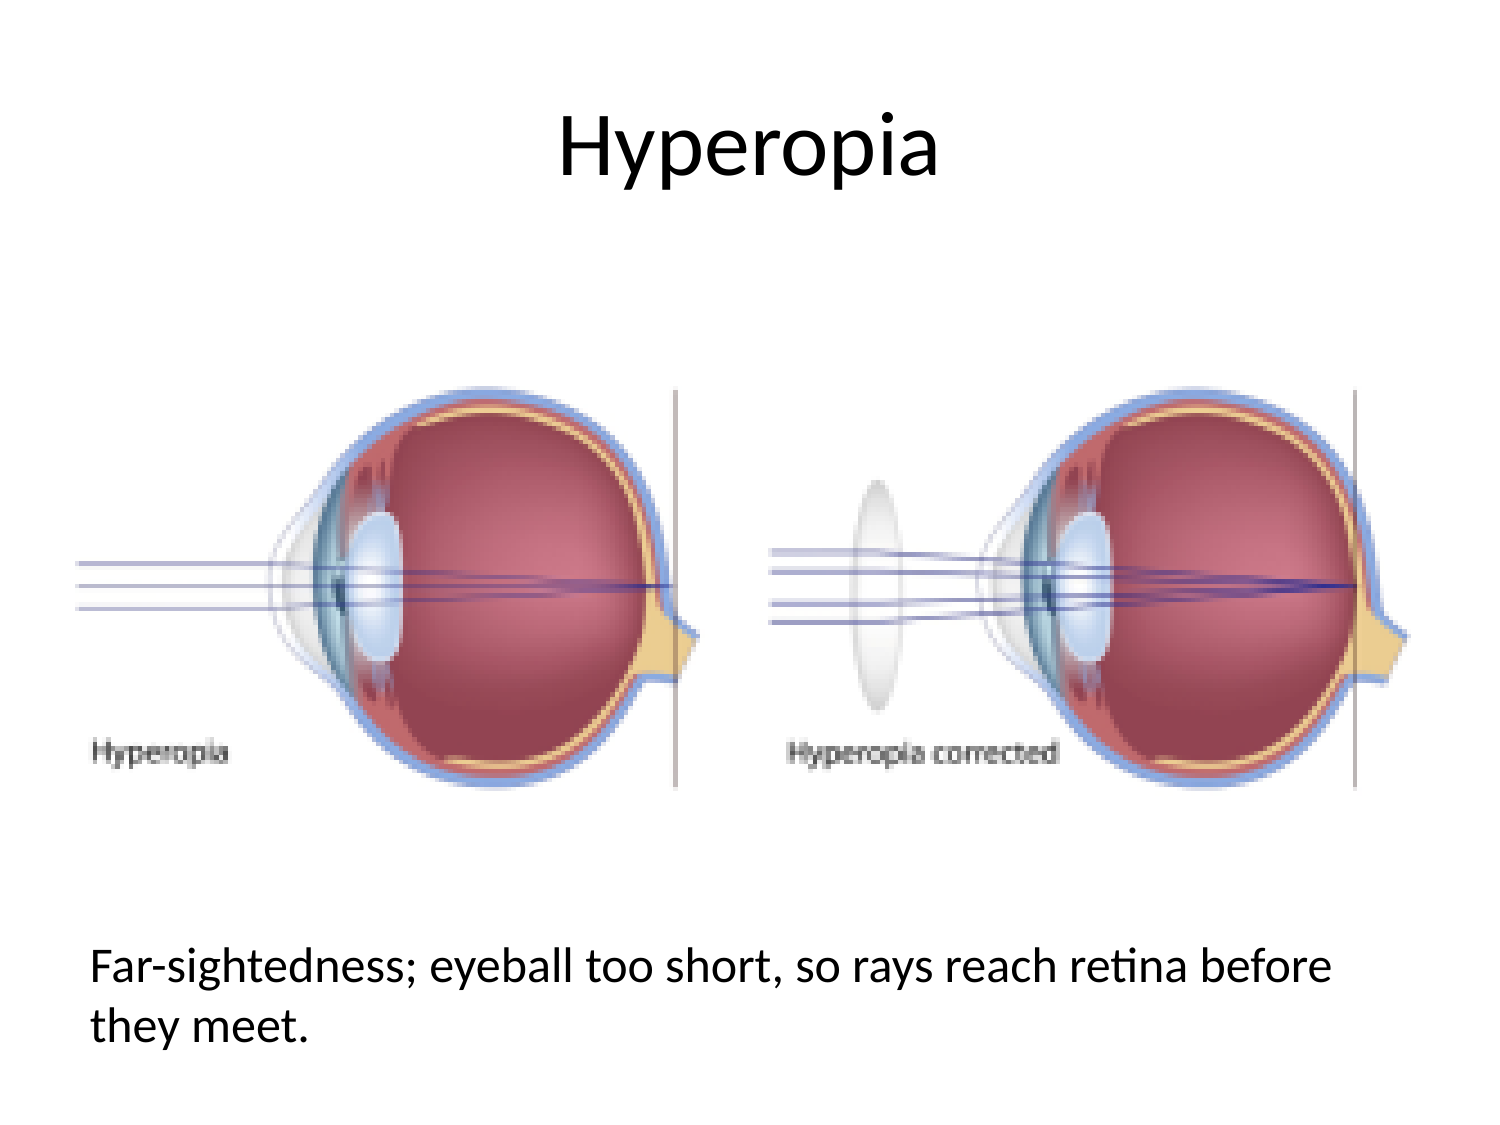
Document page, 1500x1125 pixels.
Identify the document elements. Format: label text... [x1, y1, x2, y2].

text_box Far-sightedness; eyeball too short, so rays reach retina before they meet. [74, 972, 1397, 1060]
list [74, 222, 1426, 966]
title Hyperopia [75, 45, 1425, 222]
